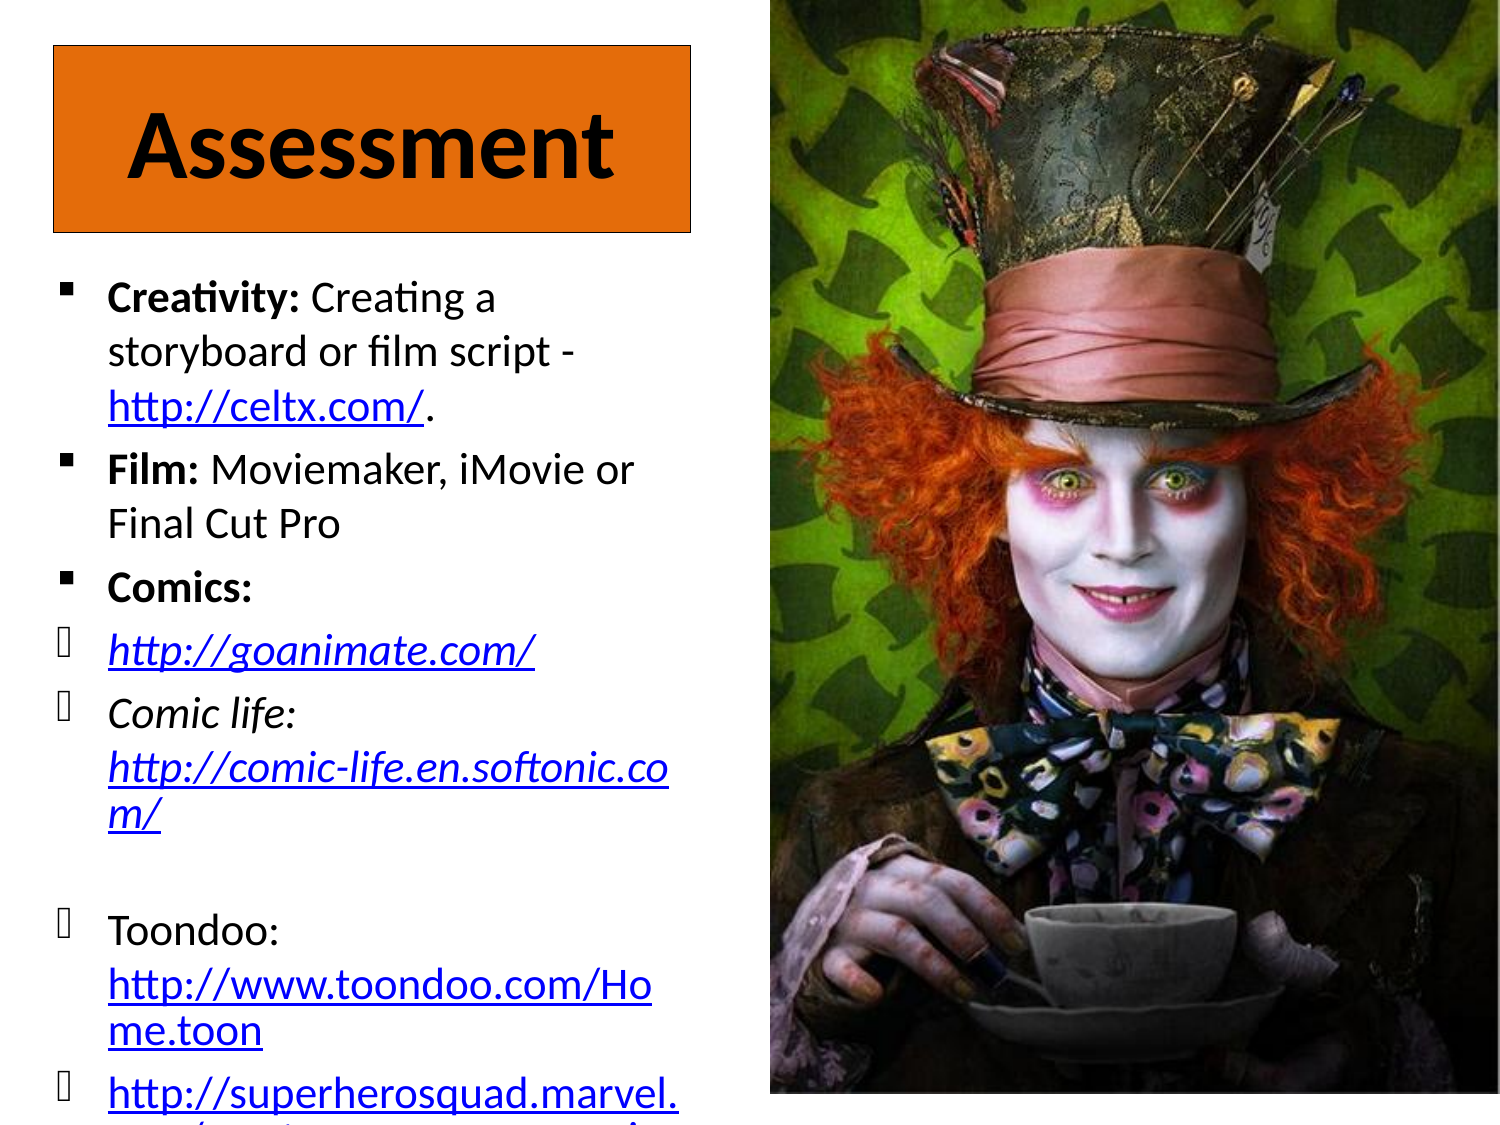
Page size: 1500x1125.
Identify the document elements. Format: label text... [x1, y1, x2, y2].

title Assessment [53, 45, 691, 233]
picture [770, 0, 1500, 1095]
list Creativity: Creating a storyboard or film script - http://celtx.com/. Film: Moviemaker, iMovie or Final Cut Pro Comics: http://goanimate.com/ Comic life: http://comic-life.en.softonic.com/ Toondoo: http://www.toondoo.com/Home.toon http://superherosquad.marvel.com/create_your_own_comic [41, 259, 703, 1092]
